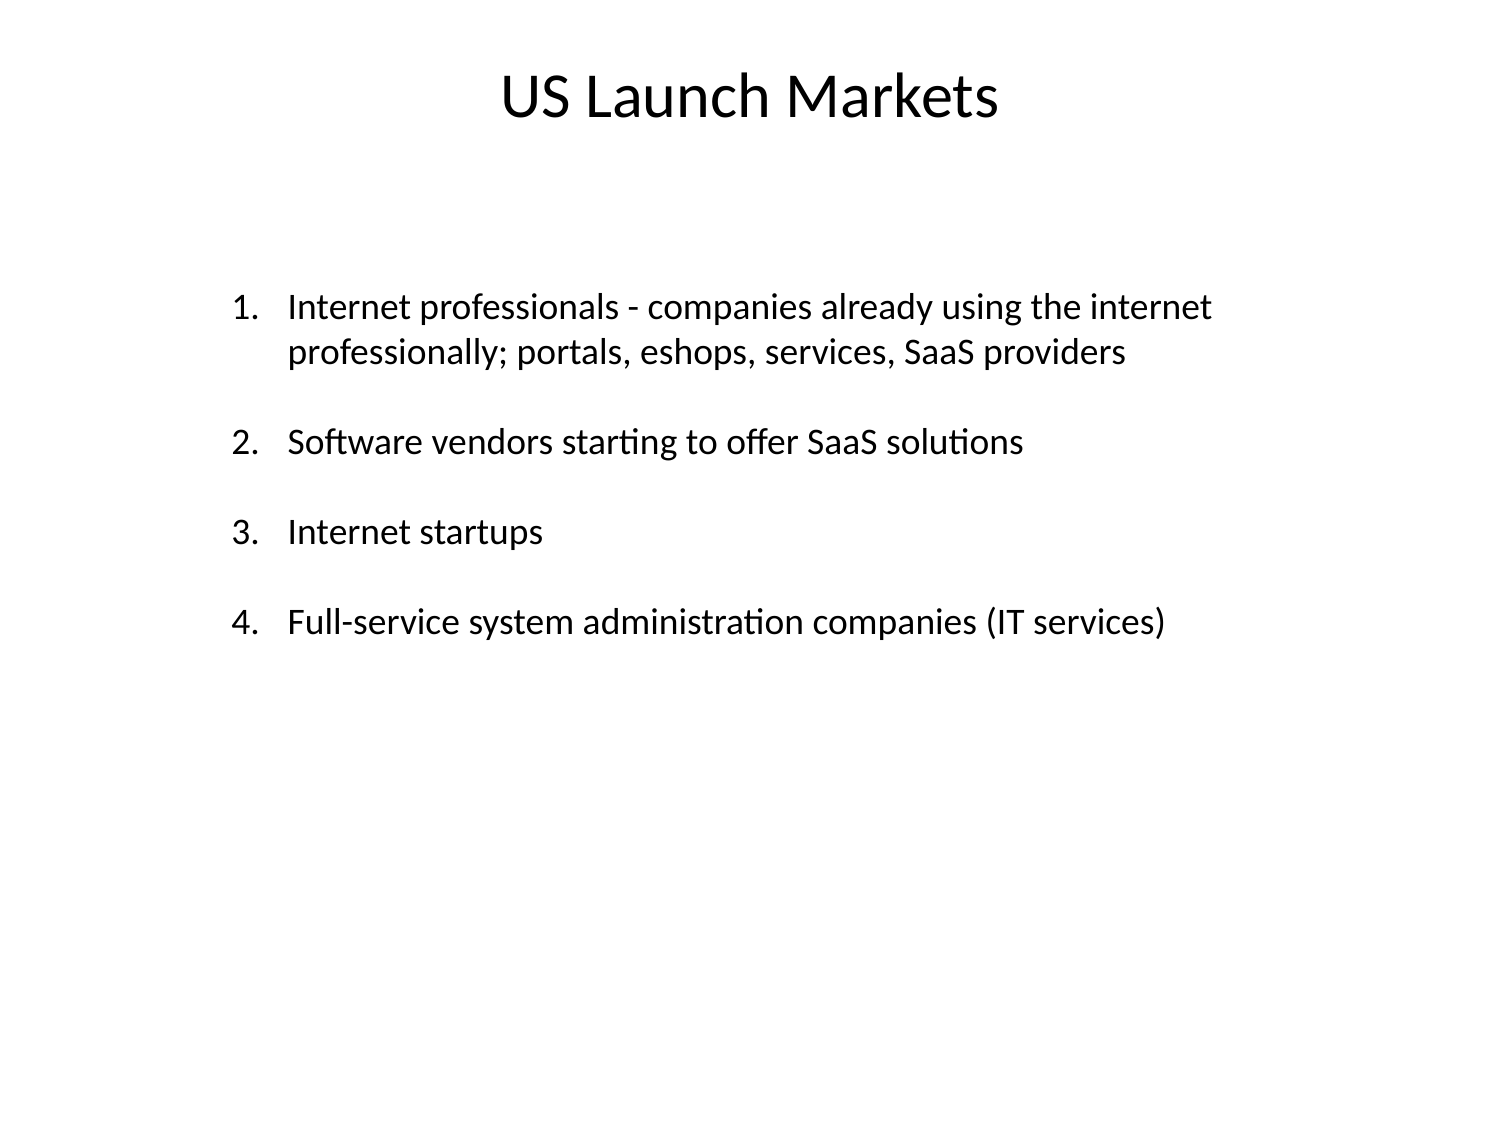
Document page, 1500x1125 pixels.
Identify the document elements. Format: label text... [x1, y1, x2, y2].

title US Launch Markets [75, 45, 1425, 138]
text_box Internet professionals - companies already using the internet professionally; portals, eshops, services, SaaS providers Software vendors starting to offer SaaS solutions Internet startups Full-service system administration companies (IT services) [216, 274, 1236, 650]
